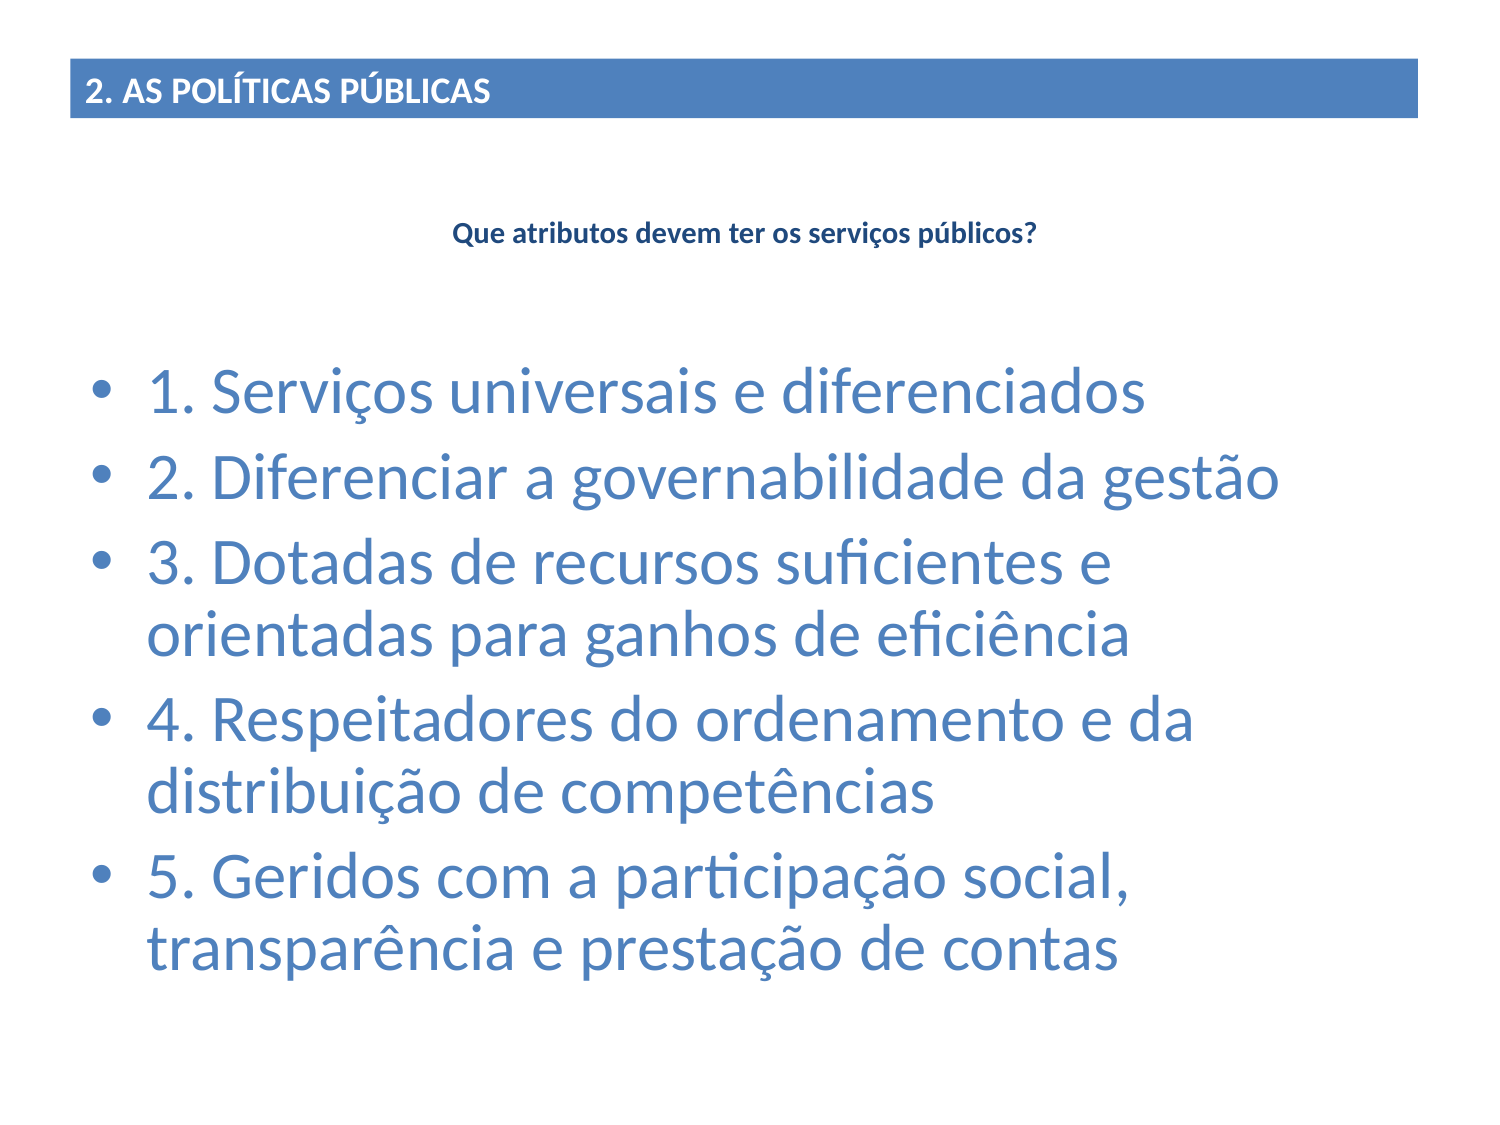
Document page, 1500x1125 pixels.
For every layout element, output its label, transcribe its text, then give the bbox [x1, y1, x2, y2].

list 1. Serviços universais e diferenciados 2. Diferenciar a governabilidade da gestão 3. Dotadas de recursos suficientes e orientadas para ganhos de eficiência 4. Respeitadores do ordenamento e da distribuição de competências 5. Geridos com a participação social, transparência e prestação de contas [75, 255, 1425, 1005]
text_box 2. AS POLÍTICAS PÚBLICAS [70, 58, 1418, 119]
title Que atributos devem ter os serviços públicos? [70, 175, 1421, 295]
